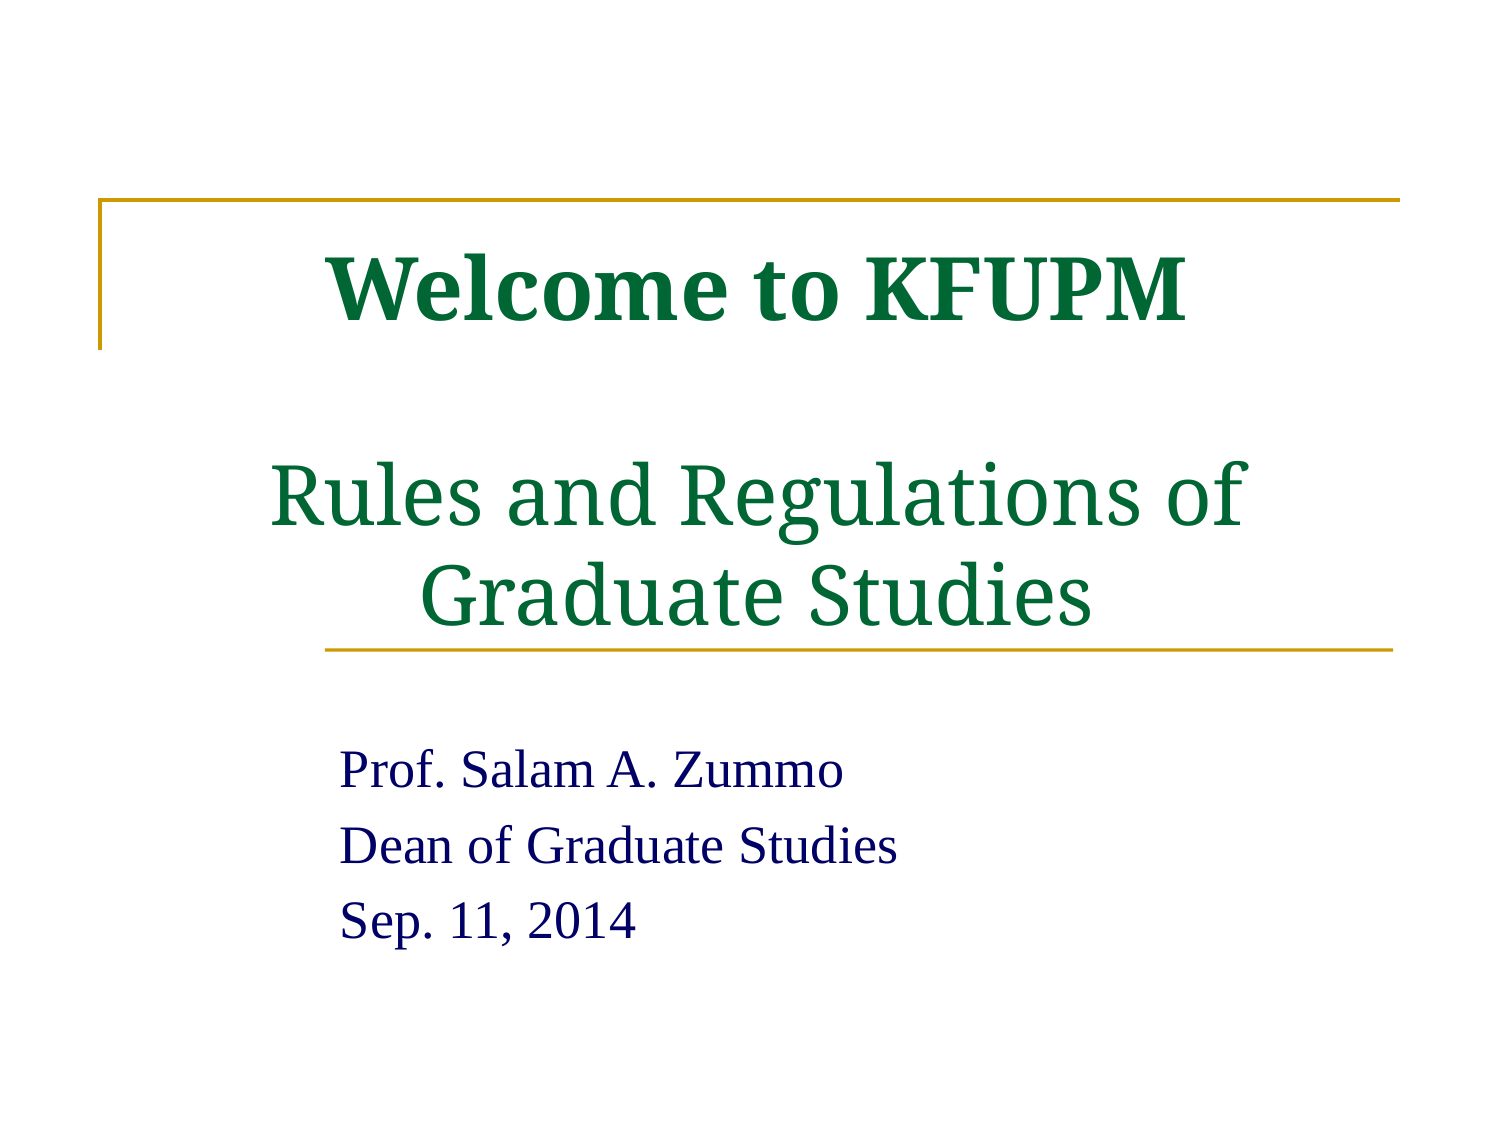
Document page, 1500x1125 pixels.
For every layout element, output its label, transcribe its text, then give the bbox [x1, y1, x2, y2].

title Welcome to KFUPM Rules and Regulations of Graduate Studies [112, 224, 1401, 651]
subtitle Prof. Salam A. Zummo Dean of Graduate Studies Sep. 11, 2014 [324, 649, 1401, 1001]
